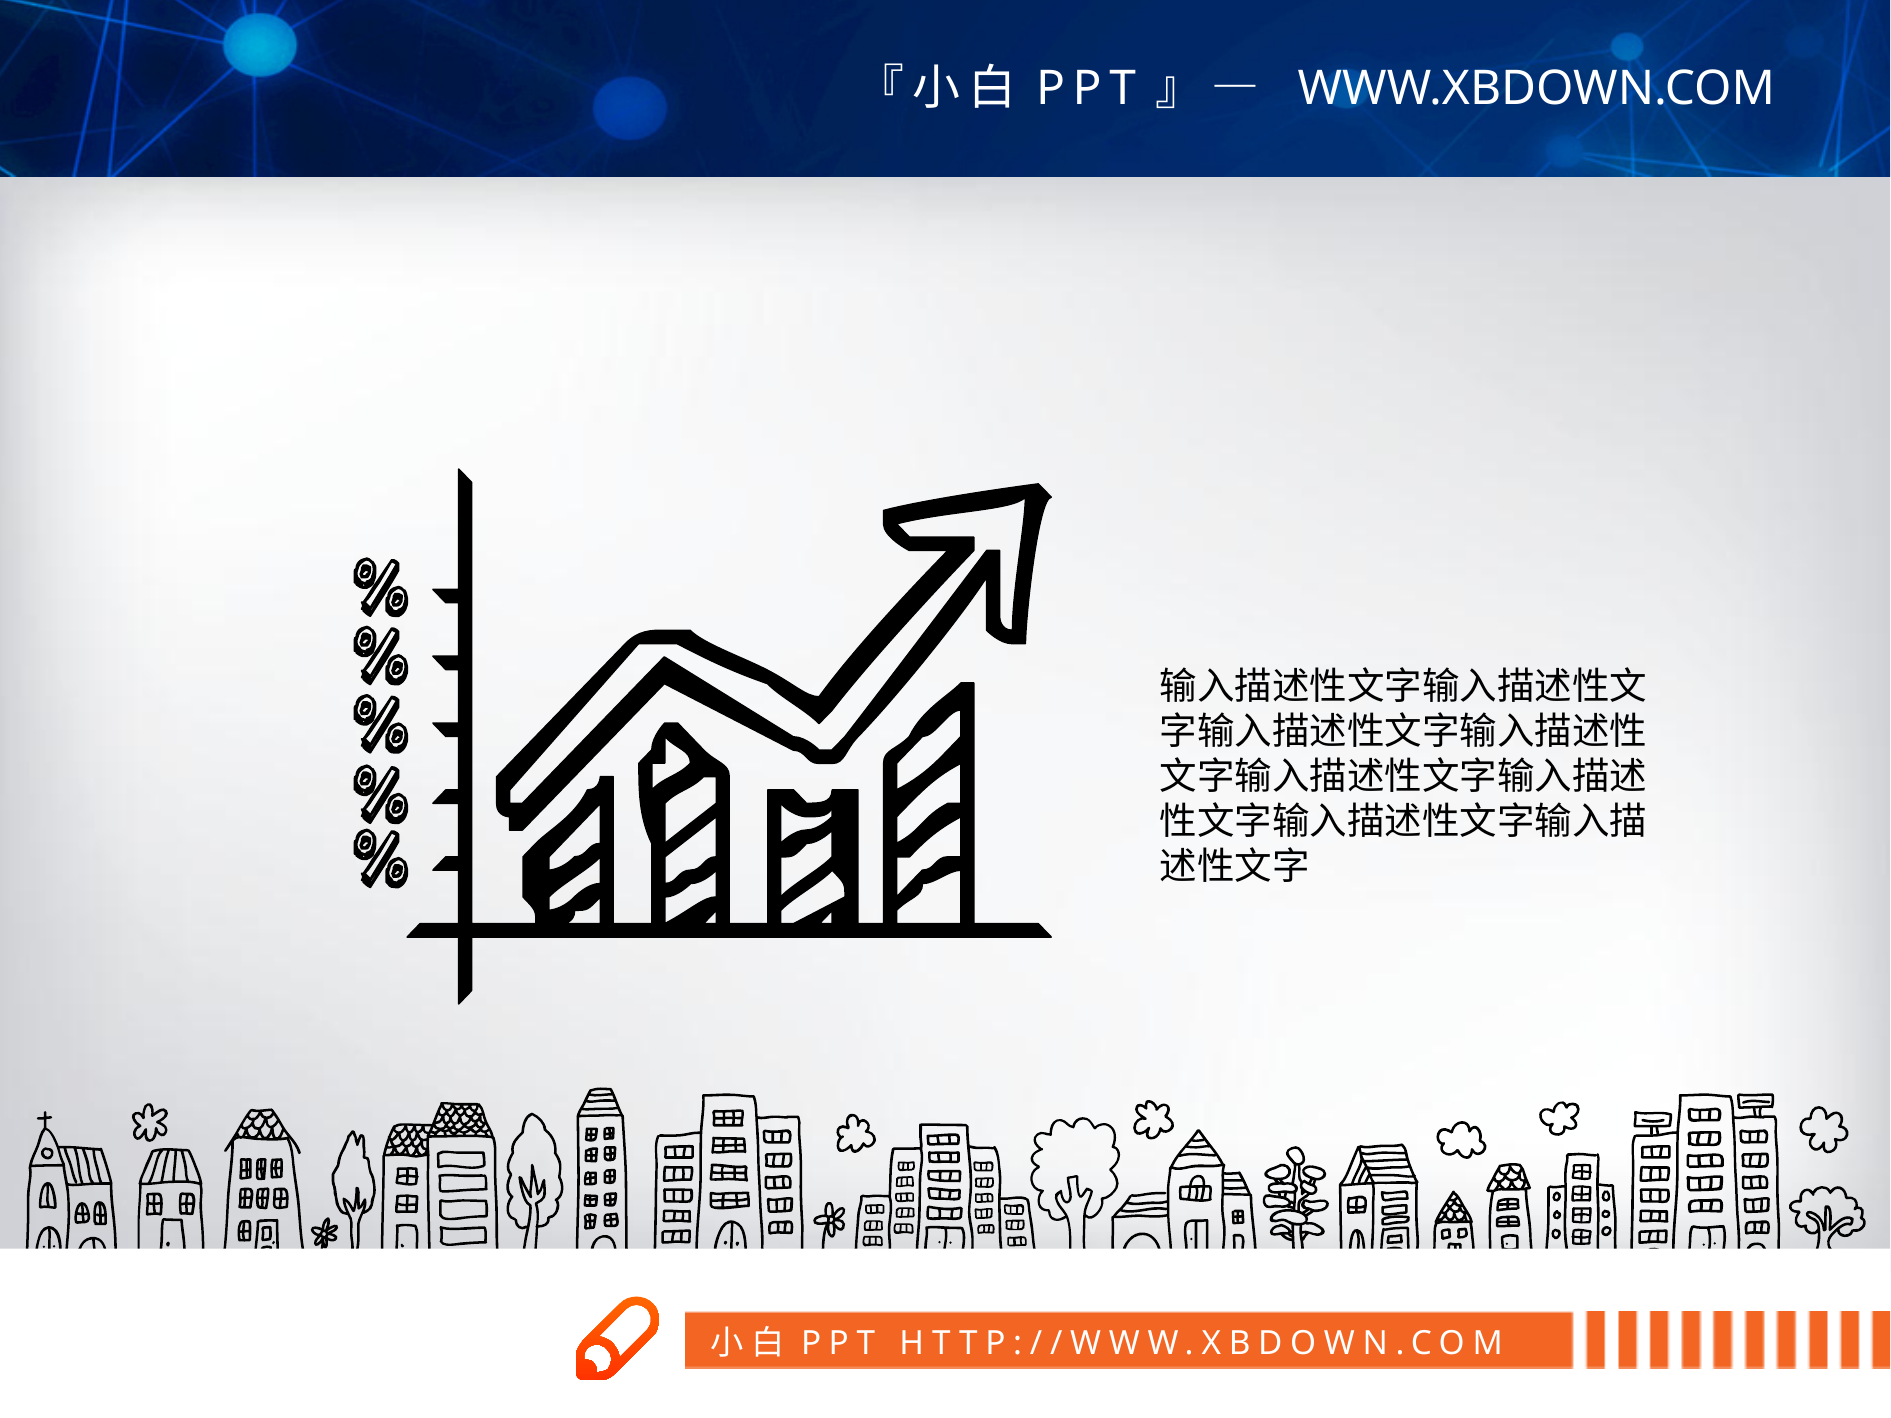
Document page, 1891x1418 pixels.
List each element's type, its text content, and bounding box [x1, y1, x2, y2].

picture [29, 1167, 67, 1248]
picture [274, 1124, 281, 1137]
picture [1344, 1152, 1360, 1183]
picture [1792, 1189, 1863, 1234]
picture [1274, 1212, 1305, 1222]
picture [758, 1118, 801, 1248]
picture [1363, 1154, 1405, 1159]
picture [1633, 1134, 1676, 1248]
picture [1289, 1150, 1302, 1163]
picture [1118, 1210, 1166, 1215]
picture [258, 1222, 276, 1248]
picture [588, 1096, 613, 1100]
picture [244, 1119, 251, 1127]
picture [1548, 1188, 1565, 1248]
picture [1436, 1223, 1472, 1248]
picture [1127, 1236, 1157, 1248]
picture [1740, 1096, 1771, 1106]
picture [1711, 1228, 1723, 1248]
picture [33, 1131, 61, 1164]
picture [1819, 1209, 1850, 1248]
picture [733, 1224, 744, 1248]
picture [1268, 1167, 1288, 1177]
picture [1735, 1118, 1777, 1248]
text_box 输入描述性文字输入描述性文字输入描述性文字输入描述性文字输入描述性文字输入描述性文字输入描述性文字输入描述性文字 [1144, 654, 1696, 940]
picture [1302, 1225, 1321, 1233]
picture [1305, 1168, 1323, 1177]
picture [1225, 1175, 1240, 1179]
picture [1305, 1202, 1325, 1209]
picture [0, 0, 1891, 1248]
picture [384, 1156, 428, 1248]
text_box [354, 764, 408, 824]
picture [95, 1240, 103, 1248]
picture [817, 1218, 827, 1222]
picture [1183, 1148, 1213, 1153]
picture [595, 1238, 613, 1248]
picture [1198, 1222, 1205, 1248]
picture [1225, 1182, 1244, 1187]
picture [401, 1131, 407, 1138]
picture [1502, 1180, 1509, 1188]
picture [717, 1224, 730, 1248]
picture [1362, 1147, 1404, 1152]
picture [1342, 1185, 1372, 1248]
picture [1370, 1168, 1411, 1175]
picture [255, 1117, 263, 1127]
picture [152, 1151, 166, 1182]
picture [1373, 1177, 1414, 1181]
picture [1637, 1114, 1669, 1124]
picture [184, 1152, 198, 1181]
picture [585, 1102, 616, 1108]
picture [96, 1151, 109, 1182]
picture [429, 1138, 495, 1248]
picture [1295, 1168, 1302, 1209]
picture [142, 1152, 158, 1182]
picture [77, 1149, 90, 1183]
picture [1124, 1204, 1166, 1210]
picture [971, 1149, 999, 1248]
picture [1236, 1237, 1241, 1248]
picture [1456, 1212, 1463, 1218]
picture [1187, 1222, 1194, 1248]
picture [657, 1135, 699, 1248]
picture [248, 1127, 258, 1136]
picture [1266, 1197, 1288, 1205]
picture [1114, 1217, 1169, 1248]
picture [946, 1230, 962, 1248]
picture [1271, 1185, 1294, 1191]
picture [1809, 1214, 1819, 1221]
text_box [354, 626, 408, 685]
picture [1303, 1184, 1314, 1192]
picture [1033, 1120, 1117, 1218]
picture [579, 1117, 625, 1248]
picture [39, 1230, 48, 1248]
picture [393, 1138, 401, 1144]
picture [1130, 1195, 1166, 1202]
picture [268, 1116, 276, 1125]
picture [397, 1146, 404, 1152]
picture [163, 1221, 183, 1248]
picture [698, 1097, 761, 1248]
picture [1190, 1142, 1206, 1146]
picture [1490, 1182, 1497, 1189]
picture [227, 1139, 301, 1248]
picture [858, 1197, 889, 1248]
picture [1496, 1173, 1503, 1180]
picture [1224, 1196, 1253, 1248]
picture [82, 1240, 92, 1248]
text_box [354, 557, 408, 617]
picture [420, 1132, 427, 1138]
picture [1273, 1227, 1287, 1233]
picture [524, 1180, 543, 1248]
picture [1295, 1226, 1301, 1248]
picture [1355, 1164, 1364, 1182]
picture [685, 1311, 1891, 1369]
picture [1691, 1229, 1708, 1248]
picture [1174, 1156, 1219, 1167]
picture [581, 1110, 619, 1114]
picture [1675, 1096, 1737, 1248]
picture [1170, 1167, 1223, 1248]
picture [1567, 1156, 1597, 1248]
picture [67, 1149, 80, 1183]
picture [927, 1229, 944, 1248]
picture [140, 1183, 201, 1248]
picture [69, 1185, 114, 1248]
picture [175, 1152, 185, 1180]
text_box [406, 468, 1052, 1005]
picture [891, 1150, 920, 1248]
picture [398, 1227, 415, 1248]
picture [1599, 1186, 1614, 1248]
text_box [354, 828, 408, 888]
picture [919, 1126, 971, 1248]
picture [1058, 1178, 1090, 1248]
picture [51, 1230, 58, 1248]
picture [1352, 1233, 1357, 1248]
picture [1512, 1166, 1520, 1171]
picture [1514, 1180, 1523, 1188]
picture [86, 1150, 99, 1182]
picture [1374, 1184, 1416, 1248]
picture [1491, 1191, 1529, 1248]
picture [1504, 1237, 1516, 1248]
picture [335, 1135, 373, 1211]
picture [1367, 1161, 1407, 1167]
picture [60, 1149, 74, 1183]
picture [1361, 1171, 1368, 1182]
picture [836, 1210, 842, 1217]
picture [1508, 1172, 1517, 1178]
picture [1383, 1230, 1407, 1248]
picture [509, 1116, 560, 1226]
picture [164, 1151, 174, 1181]
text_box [354, 694, 408, 754]
picture [262, 1124, 270, 1136]
picture [347, 1205, 362, 1248]
picture [1001, 1199, 1032, 1248]
picture [409, 1146, 414, 1154]
picture [827, 1205, 831, 1215]
